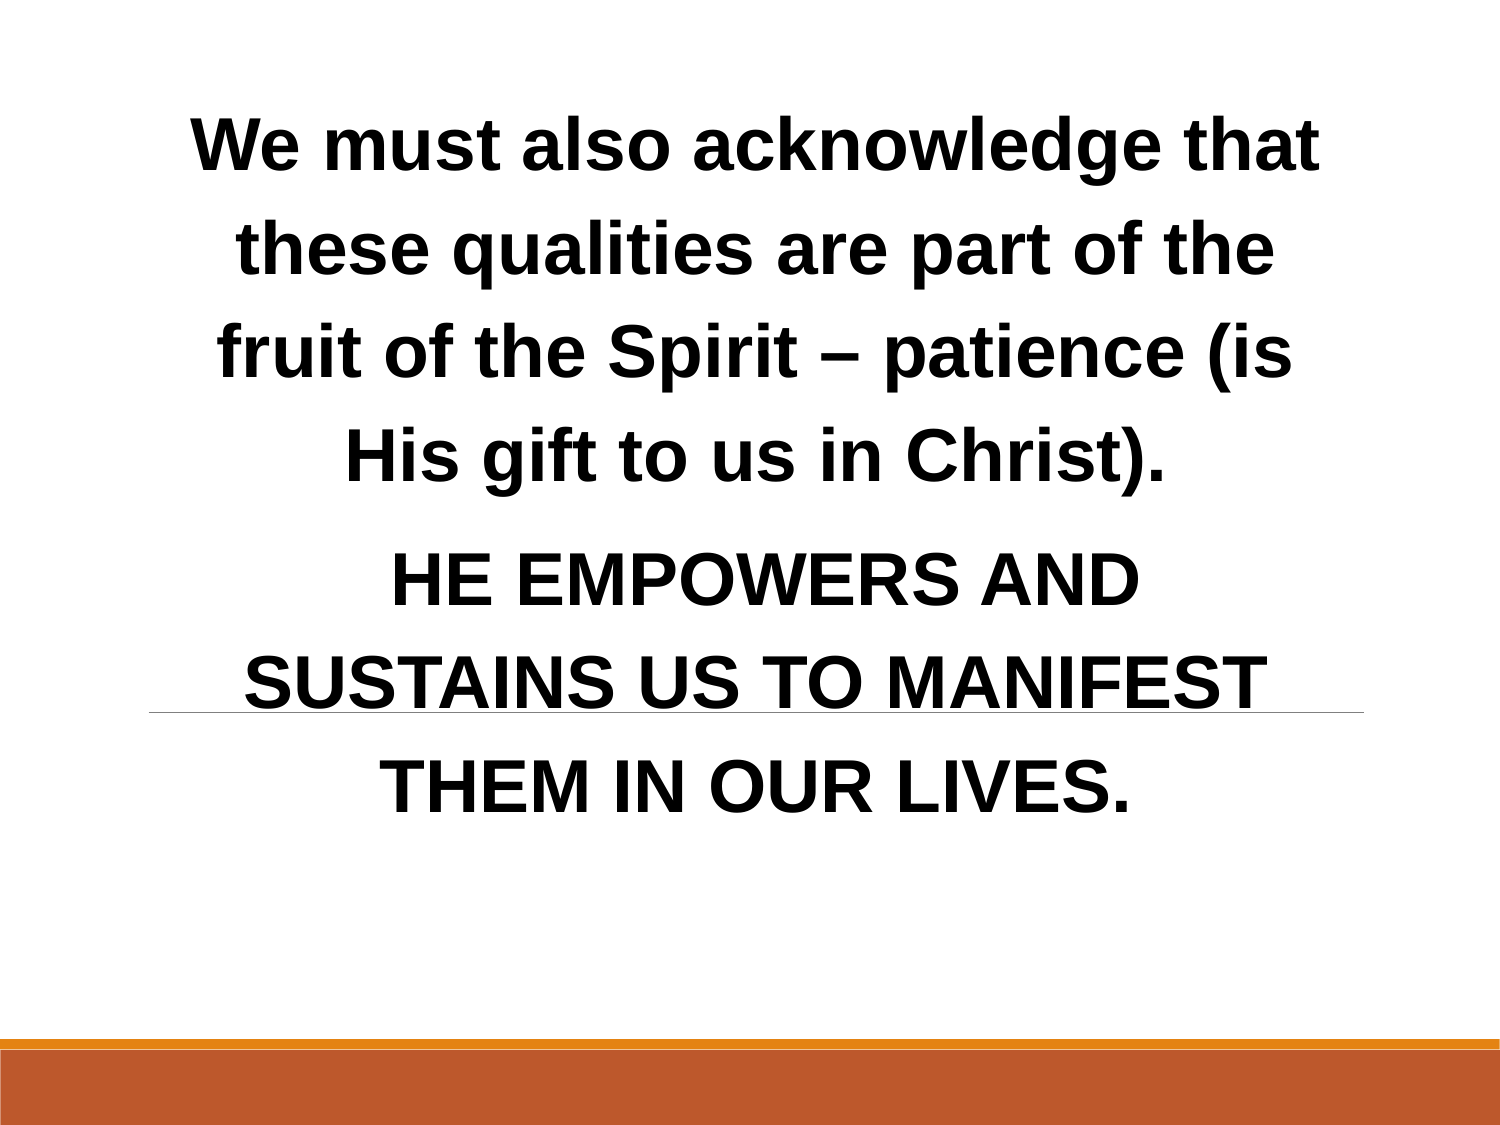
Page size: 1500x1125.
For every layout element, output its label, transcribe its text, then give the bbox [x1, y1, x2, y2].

text_box We must also acknowledge that these qualities are part of the fruit of the Spirit – patience (is His gift to us in Christ). HE EMPOWERS AND SUSTAINS US TO MANIFEST THEM IN OUR LIVES. [162, 75, 1350, 835]
